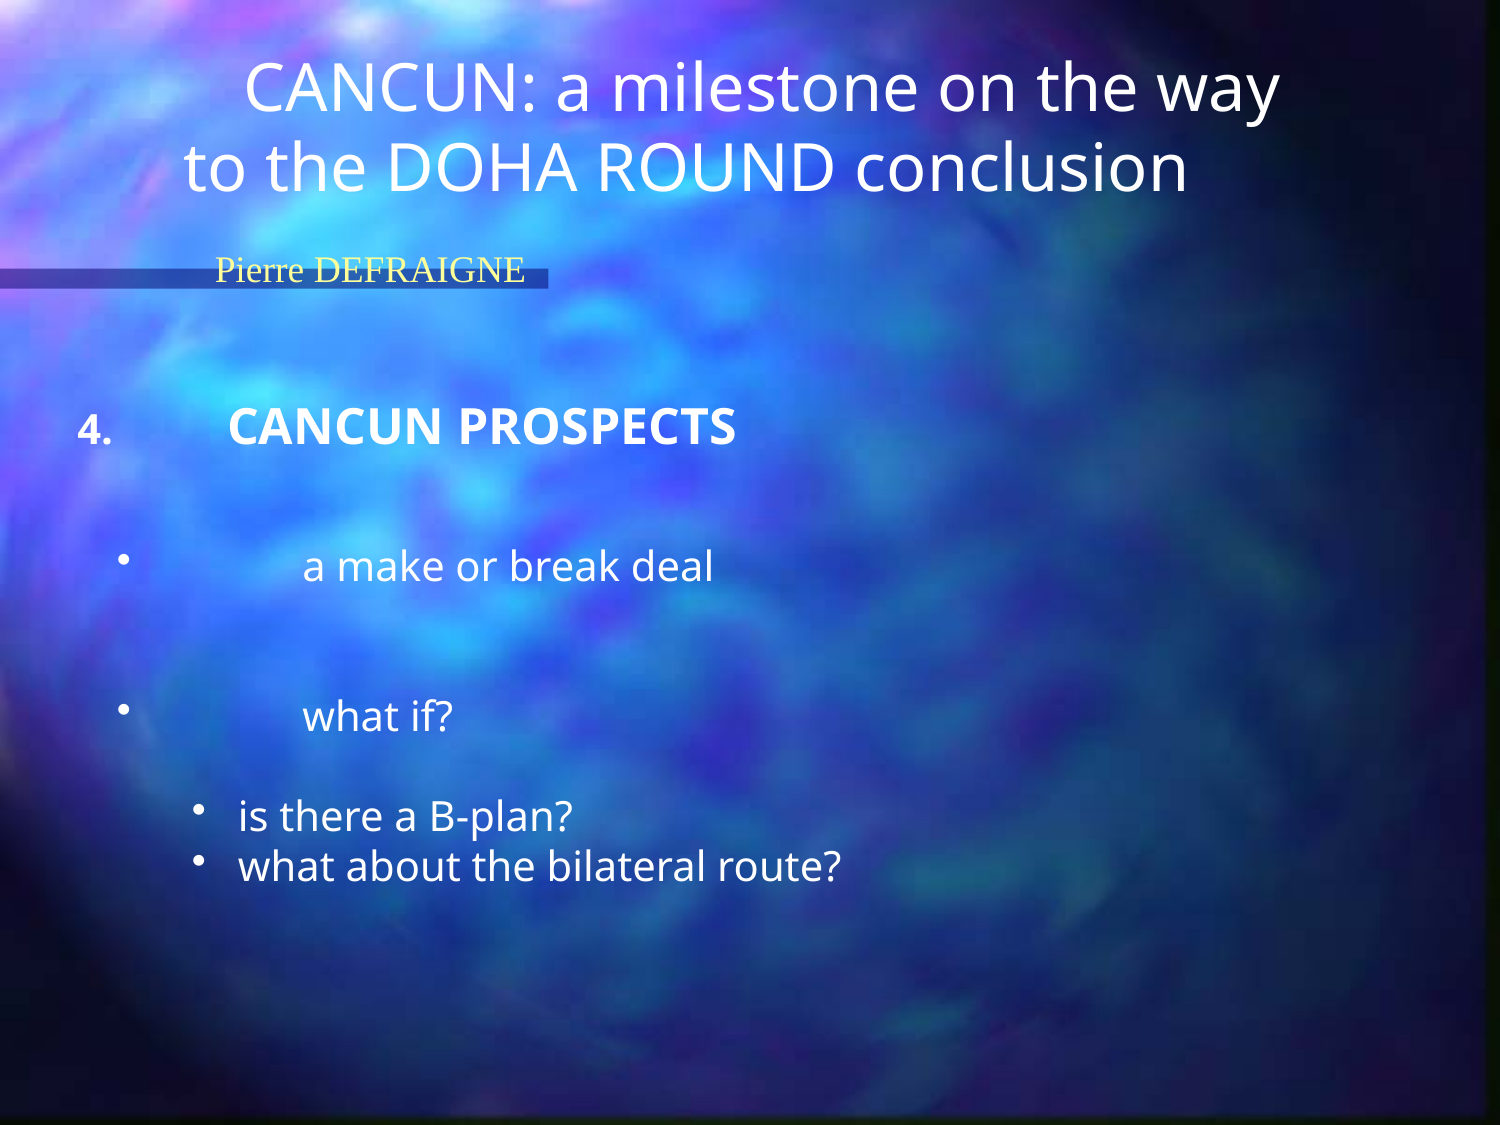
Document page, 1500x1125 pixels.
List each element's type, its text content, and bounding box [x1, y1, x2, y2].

text_box 4. CANCUN PROSPECTS a make or break deal what if? is there a B-plan? what about the bilateral route? [62, 387, 1450, 898]
picture [0, 0, 1500, 1125]
text_box Pierre DEFRAIGNE [199, 237, 563, 298]
title CANCUN: a milestone on the way to the DOHA ROUND conclusion [49, 24, 1326, 213]
